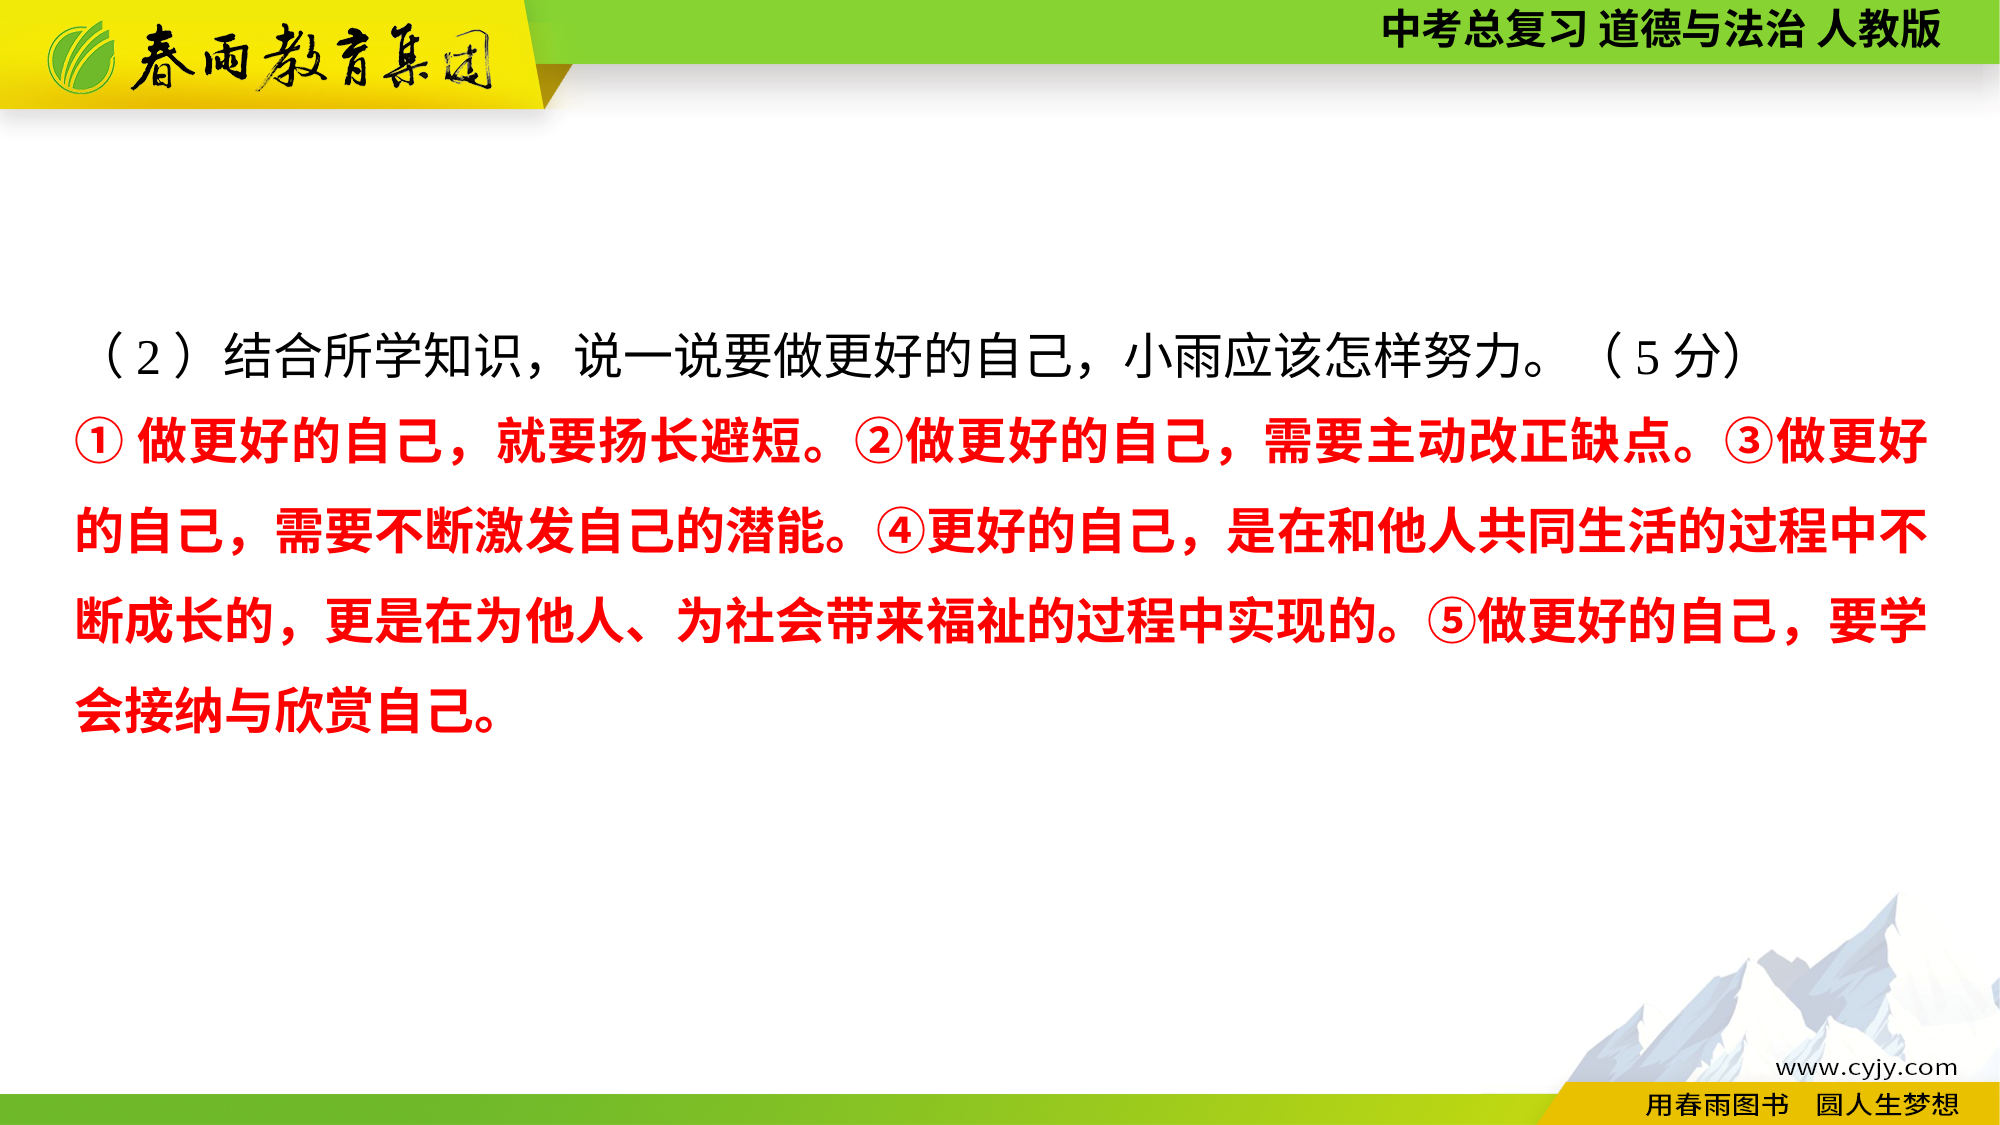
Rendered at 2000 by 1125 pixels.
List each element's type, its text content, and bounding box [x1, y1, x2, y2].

picture [0, 0, 2000, 1125]
text_box ①做更好的自己，就要扬长避短。②做更好的自己，需要主动改正缺点。③做更好的自己，需要不断激发自己的潜能。④更好的自己，是在和他人共同生活的过程中不断成长的，更是在为他人、为社会带来福祉的过程中实现的。⑤做更好的自己，要学会接纳与欣赏自己。 [59, 372, 1944, 748]
list （2）结合所学知识，说一说要做更好的自己，小雨应该怎样努力。（5分） [59, 286, 1944, 372]
